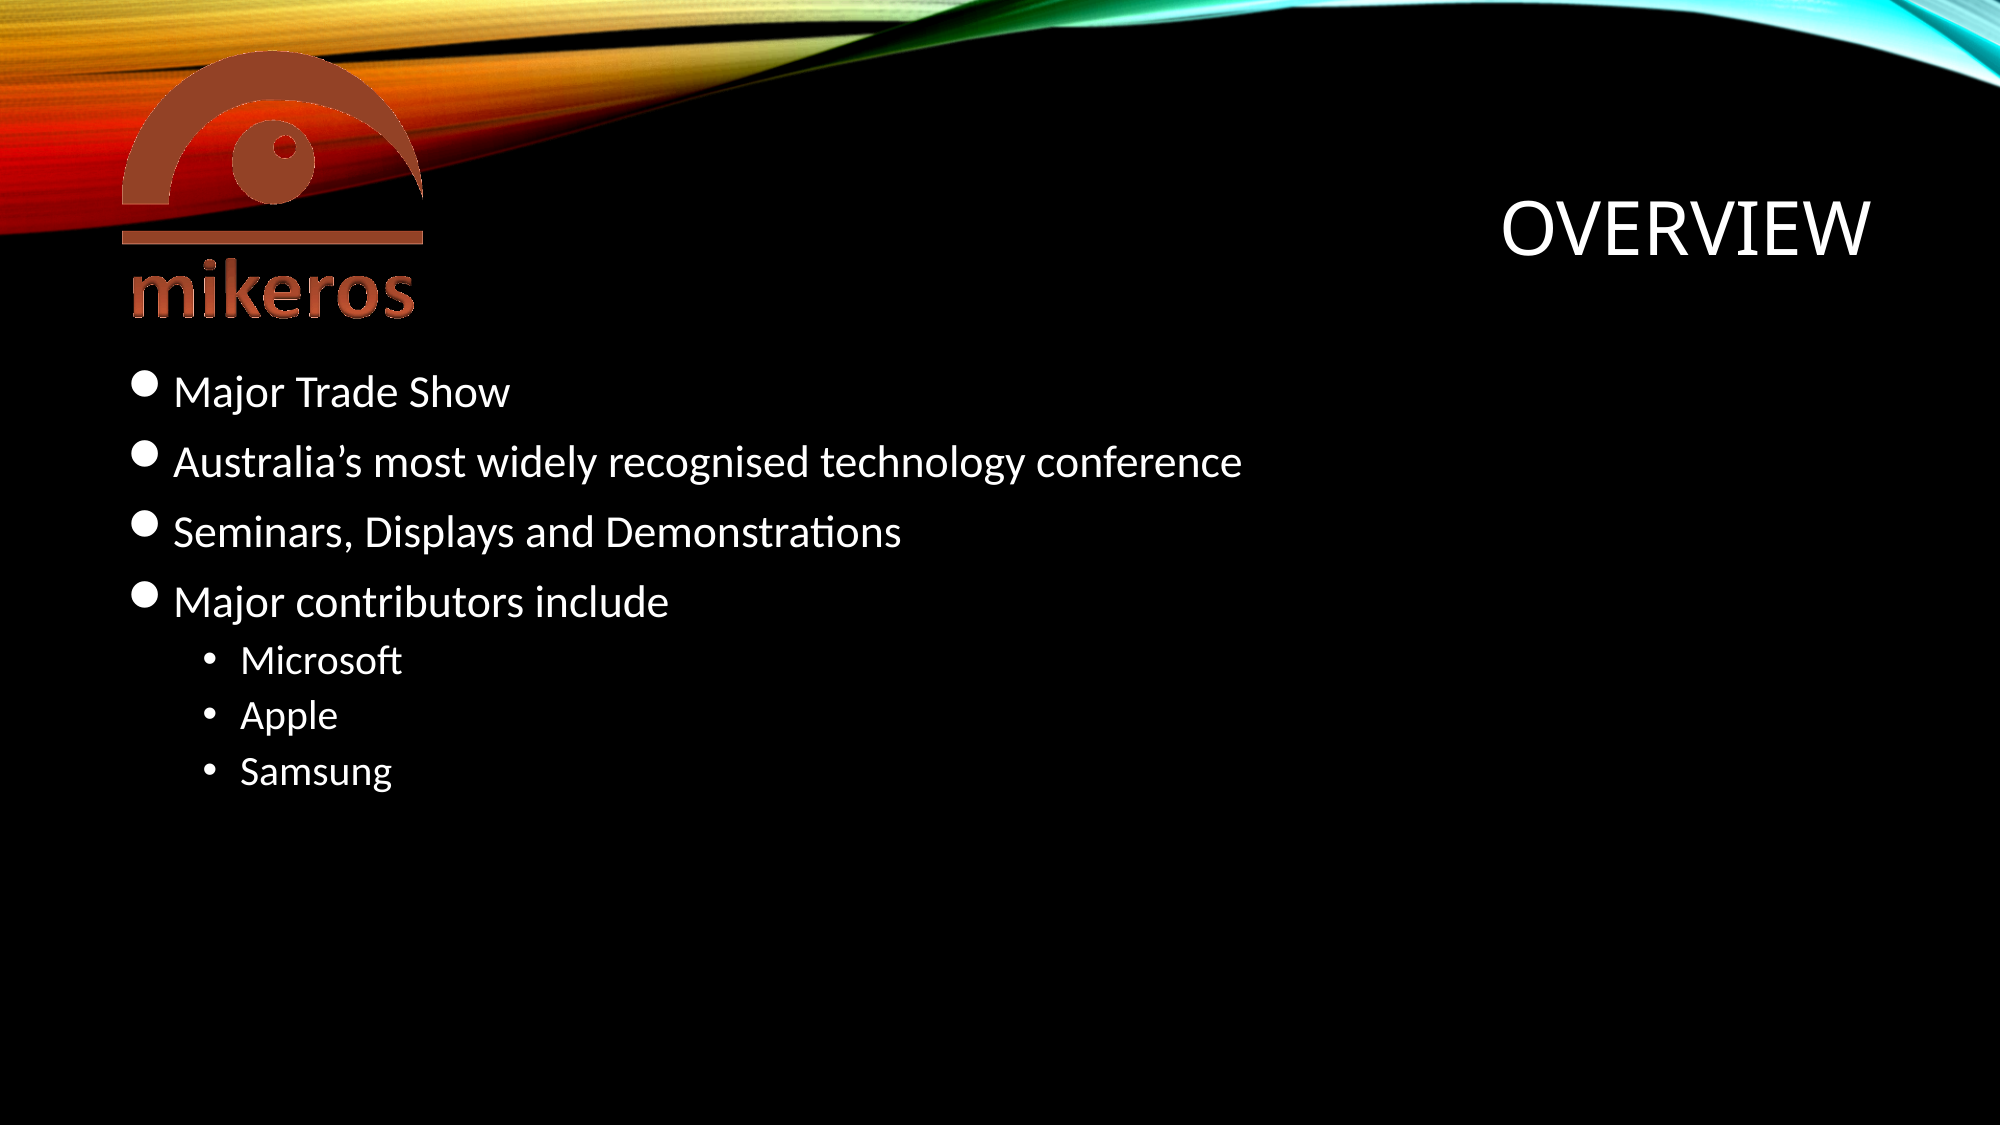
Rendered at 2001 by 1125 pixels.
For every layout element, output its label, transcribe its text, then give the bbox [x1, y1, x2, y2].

picture [0, 0, 2000, 338]
title Overview [474, 125, 1888, 338]
list Major Trade Show Australia’s most widely recognised technology conference Seminars, Displays and Demonstrations Major contributors include Microsoft Apple Samsung [112, 360, 1888, 1021]
